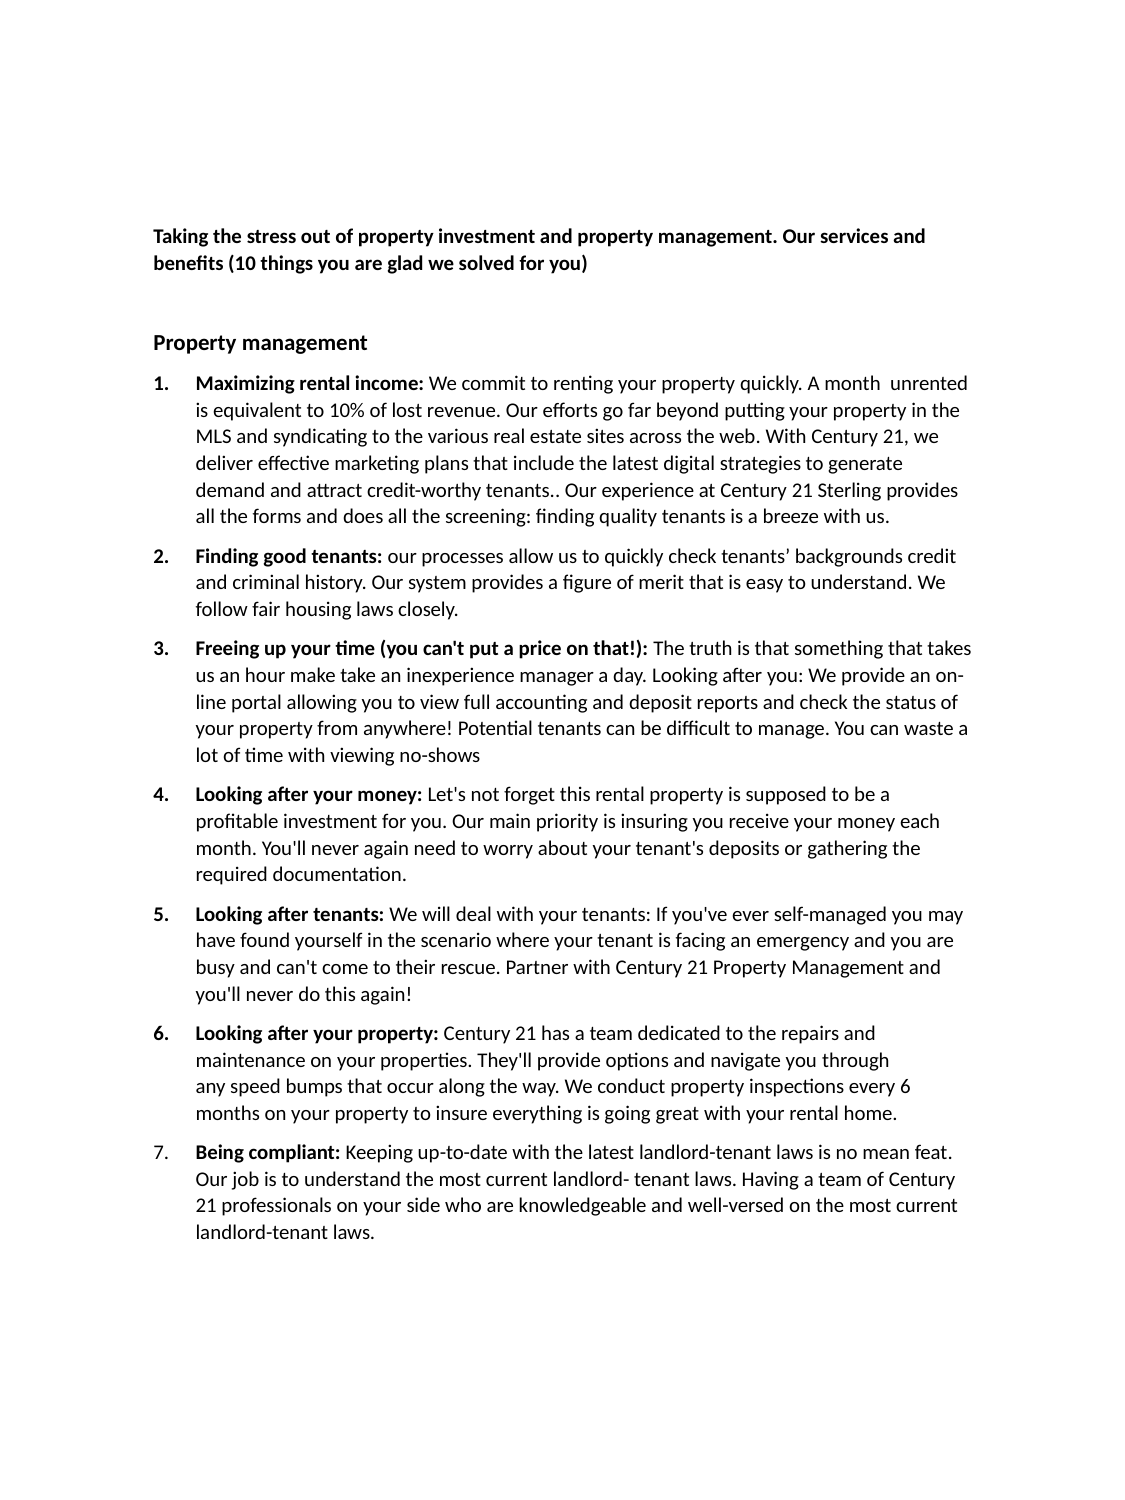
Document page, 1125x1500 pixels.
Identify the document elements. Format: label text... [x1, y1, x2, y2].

text_box Taking the stress out of property investment and property management. Our services and benefits (10 things you are glad we solved for you) Property management Maximizing rental income: We commit to renting your property quickly. A month unrented is equivalent to 10% of lost revenue. Our efforts go far beyond putting your property in the MLS and syndicating to the various real estate sites across the web. With Century 21, we deliver effective marketing plans that include the latest digital strategies to generate demand and attract credit-worthy tenants.. Our experience at Century 21 Sterling provides all the forms and does all the screening: finding quality tenants is a breeze with us. Finding good tenants: our processes allow us to quickly check tenants’ backgrounds credit and criminal history. Our system provides a figure of merit that is easy to understand. We follow fair housing laws closely. Freeing up your time (you can't put a price on that!): The truth is that something that takes us an hour make take an inexperience manager a day. ​Looking after you: We provide an on-line portal allowing you to view full accounting and deposit reports and check the status of your property from anywhere! Potential tenants can be difficult to manage. You can waste a lot of time with viewing no-shows Looking after your money: Let's not forget this rental property is supposed to be a profitable investment for you. Our main priority is insuring you receive your money each month. You'll never again need to worry about your tenant's deposits or gathering the required documentation. Looking after tenants: We will deal with your tenants: If you've ever self-managed you may have found yourself in the scenario where your tenant is facing an emergency and you are busy and can't come to their rescue. Partner with Century 21 Property Management and you'll never do this again! Looking after your property: Century 21 has a team dedicated to the repairs and maintenance on your properties. They'll provide options and navigate you through any speed bumps that occur along the way. We conduct property inspections every 6 months on your property to insure everything is going great with your rental home. ​Being compliant: Keeping up-to-date with the latest landlord-tenant laws is no mean feat. Our job is to understand the most current landlord- tenant laws. Having a team of Century 21 professionals on your side who are knowledgeable and well-versed on the most current landlord-tenant laws. [138, 213, 987, 1291]
